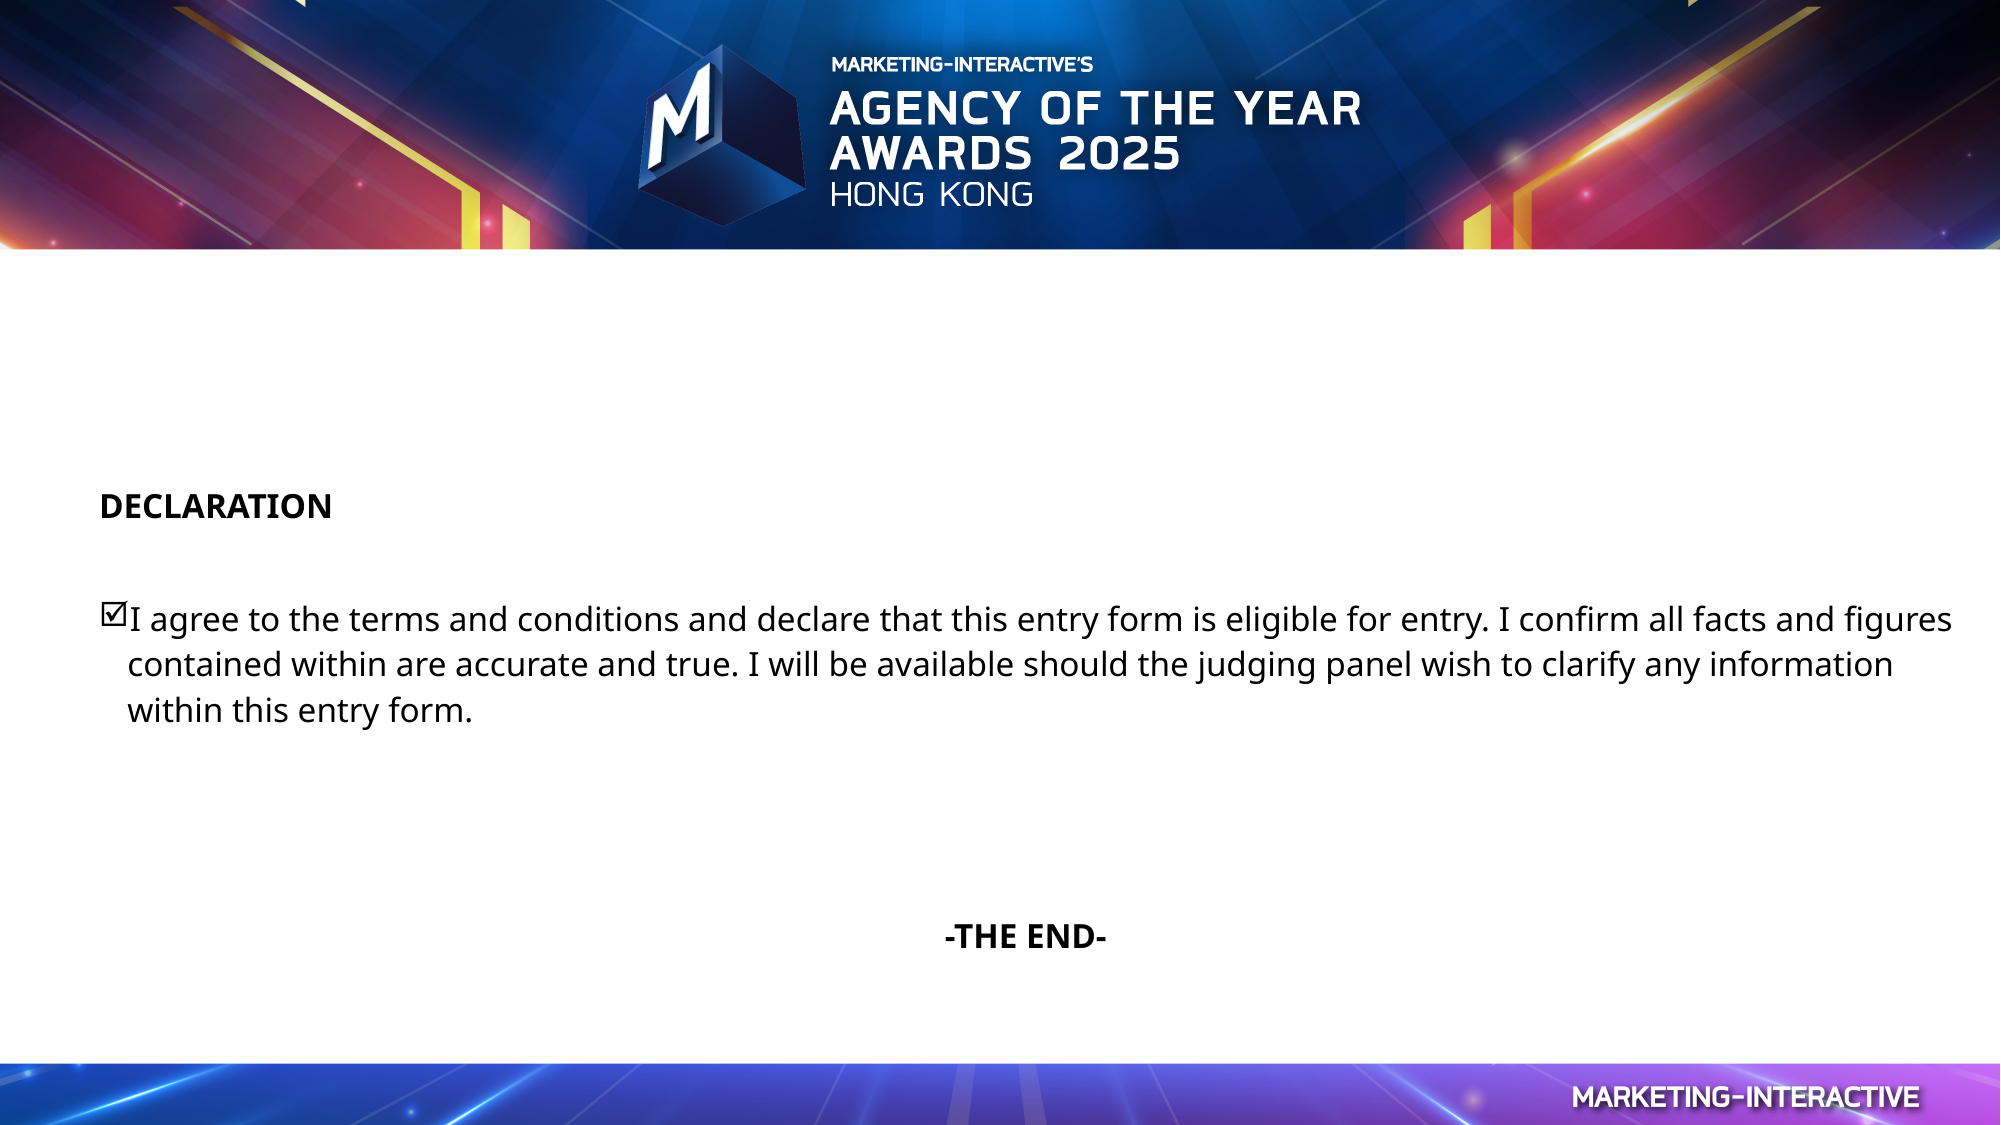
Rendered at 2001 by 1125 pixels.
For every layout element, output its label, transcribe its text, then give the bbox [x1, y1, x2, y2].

table_header DECLARATION I agree to the terms and conditions and declare that this entry form is eligible for entry. I confirm all facts and figures contained within are accurate and true. I will be available should the judging panel wish to clarify any information within this entry form. -THE END- [84, 251, 1976, 1125]
picture [0, 0, 2000, 1125]
